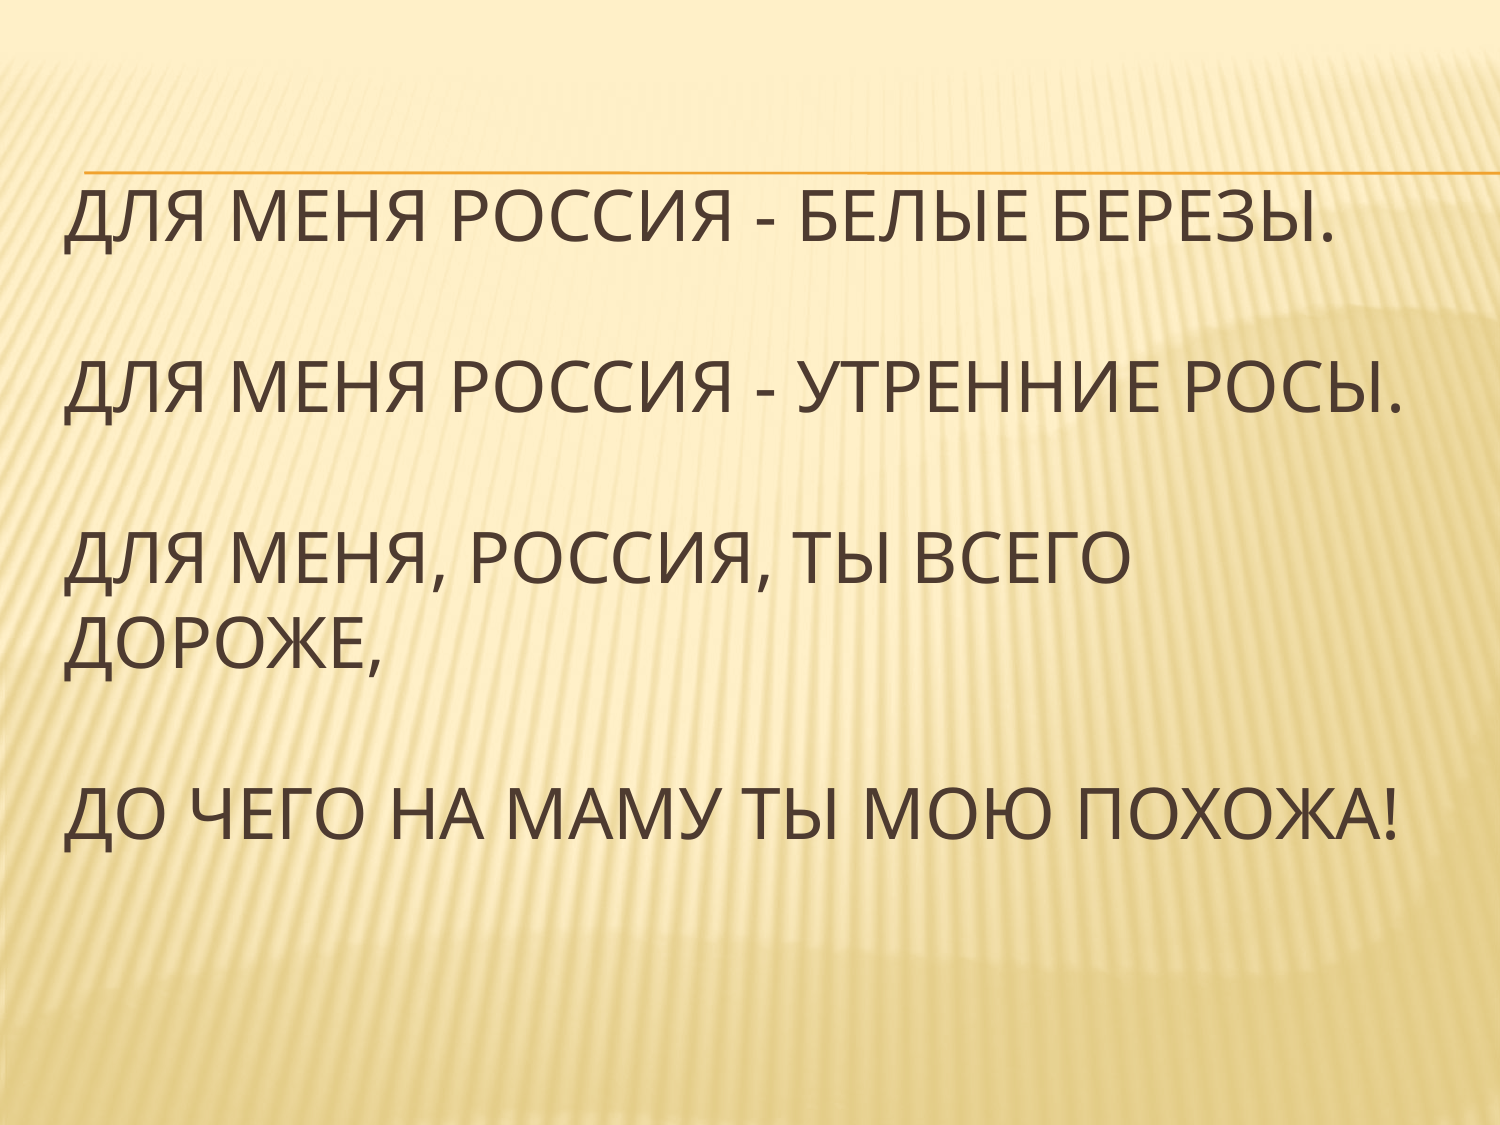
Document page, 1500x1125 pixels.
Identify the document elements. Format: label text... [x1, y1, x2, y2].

title Для меня Россия - белые березы. Для меня Россия - утренние росы. Для меня, Россия, ты всего дороже, До чего на маму ты мою похожа! [49, 75, 1475, 1035]
